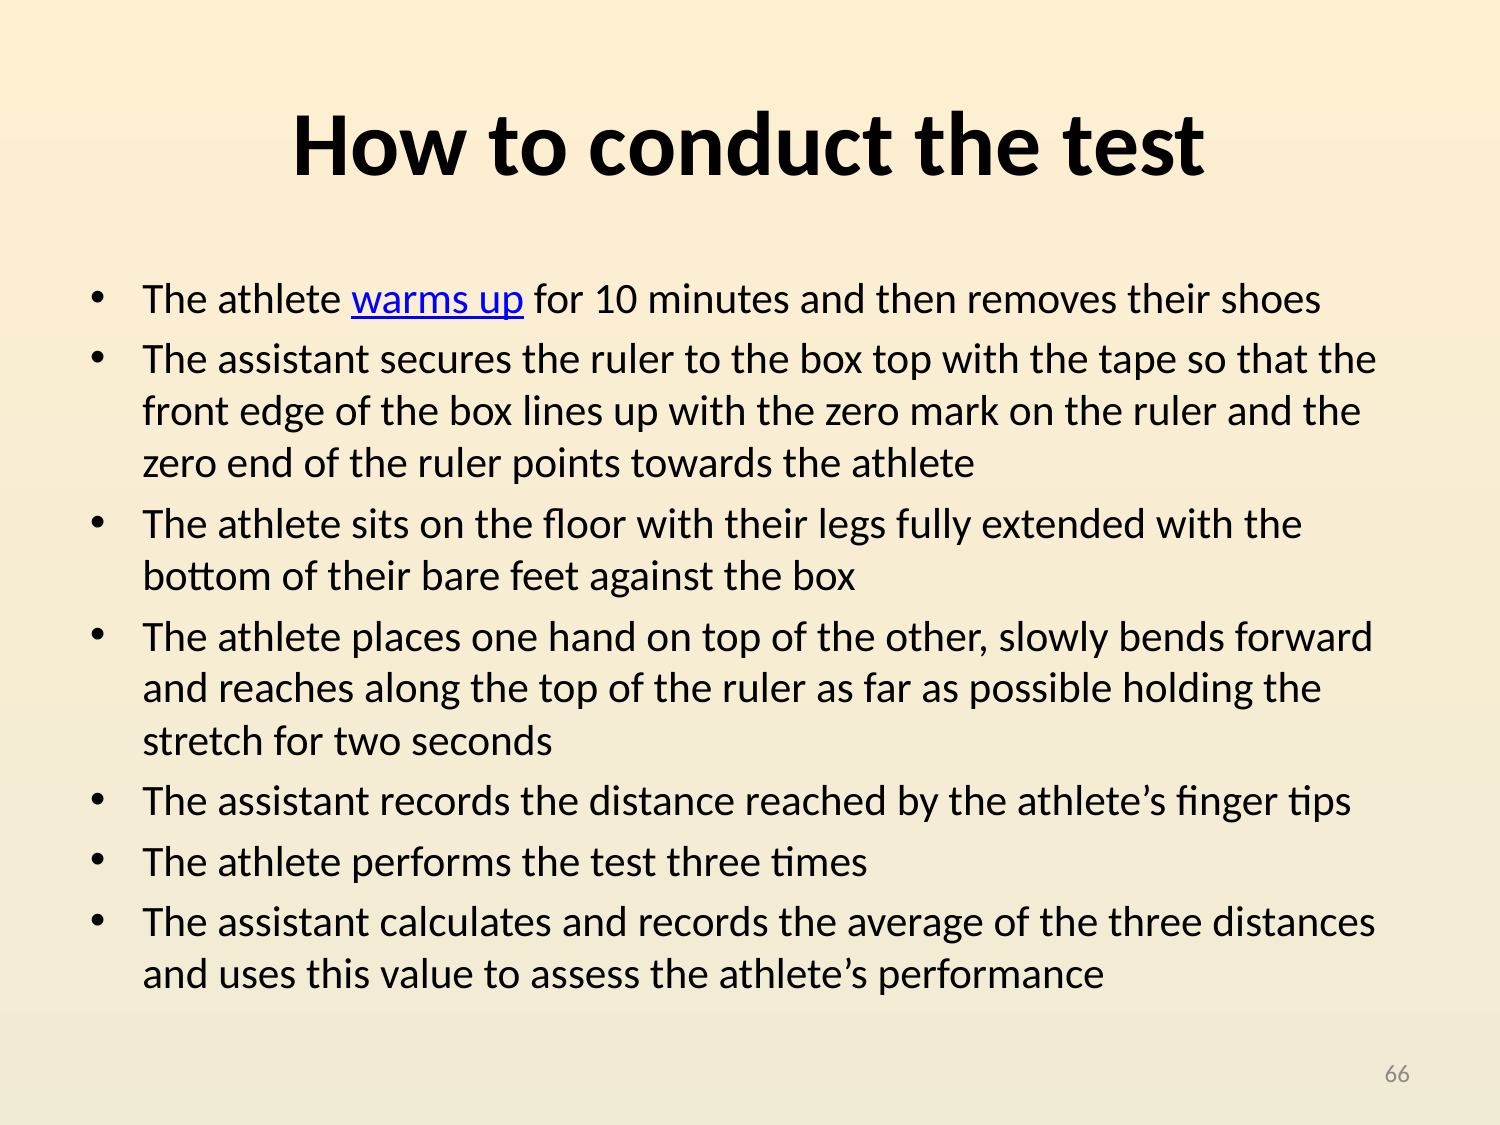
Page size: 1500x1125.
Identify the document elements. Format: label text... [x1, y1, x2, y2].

list The athlete warms up for 10 minutes and then removes their shoes The assistant secures the ruler to the box top with the tape so that the front edge of the box lines up with the zero mark on the ruler and the zero end of the ruler points towards the athlete The athlete sits on the floor with their legs fully extended with the bottom of their bare feet against the box The athlete places one hand on top of the other, slowly bends forward and reaches along the top of the ruler as far as possible holding the stretch for two seconds The assistant records the distance reached by the athlete’s finger tips The athlete performs the test three times The assistant calculates and records the average of the three distances and uses this value to assess the athlete’s performance [75, 262, 1425, 1005]
slide_number 66 [1074, 1042, 1425, 1103]
title How to conduct the test [75, 45, 1425, 233]
